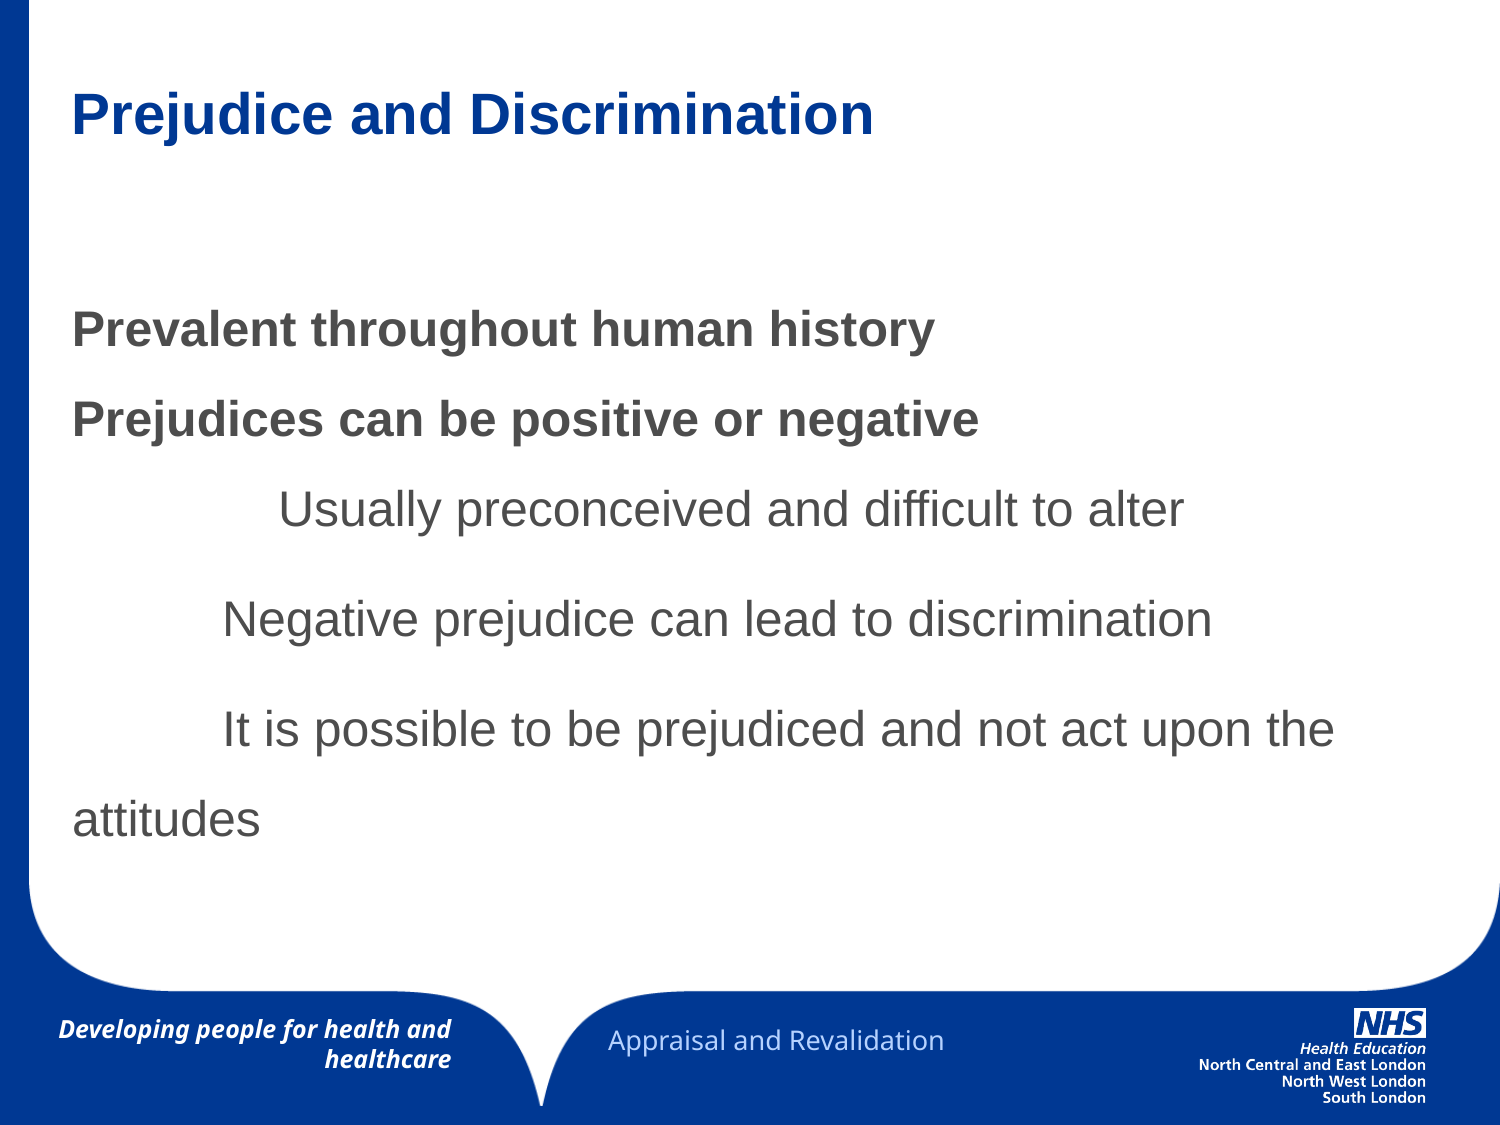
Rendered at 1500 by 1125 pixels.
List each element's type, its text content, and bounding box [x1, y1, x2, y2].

picture [29, 0, 1500, 1106]
title Prejudice and Discrimination [71, 89, 1430, 229]
list Prevalent throughout human history Prejudices can be positive or negative Usually preconceived and difficult to alter Negative prejudice can lead to discrimination It is possible to be prejudiced and not act upon the attitudes [71, 266, 1430, 953]
